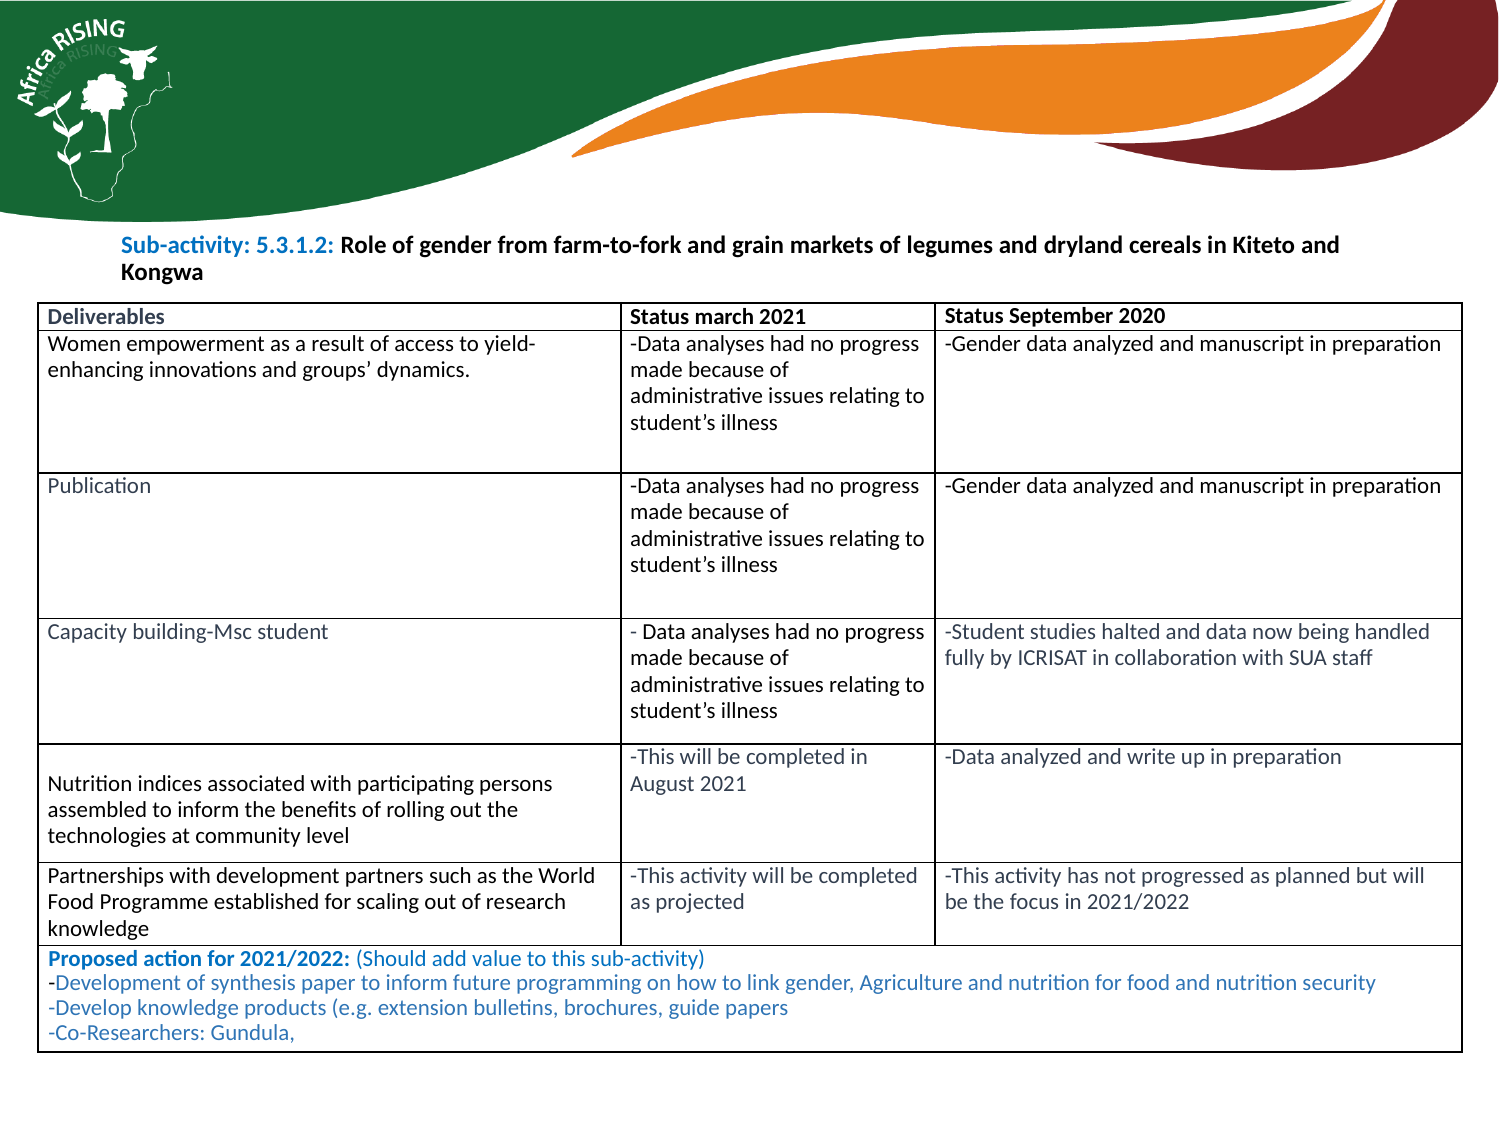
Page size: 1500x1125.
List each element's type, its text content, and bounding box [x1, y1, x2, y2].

table_cell Nutrition indices associated with participating persons assembled to inform the benefits of rolling out the technologies at community level [39, 745, 620, 862]
table_cell -Data analyses had no progress made because of administrative issues relating to student’s illness [622, 474, 934, 618]
table_cell Partnerships with development partners such as the World Food Programme established for scaling out of research knowledge [39, 863, 620, 945]
table_cell Women empowerment as a result of access to yield-enhancing innovations and groups’ dynamics. [39, 331, 620, 472]
table_cell -Gender data analyzed and manuscript in preparation [936, 331, 1461, 472]
picture [0, 0, 1499, 222]
table_header Status September 2020 [936, 304, 1461, 330]
table_cell -Data analyzed and write up in preparation [936, 745, 1461, 862]
table_cell -This will be completed in August 2021 [622, 745, 934, 862]
list Sub-activity: 5.3.1.2: Role of gender from farm-to-fork and grain markets of legumes and dryland cereals in Kiteto and Kongwa [87, 224, 1400, 263]
table_header Status march 2021 [622, 304, 934, 330]
table_header Deliverables [39, 304, 620, 330]
table_cell -Gender data analyzed and manuscript in preparation [936, 474, 1461, 618]
table_cell -This activity has not progressed as planned but will be the focus in 2021/2022 [936, 863, 1461, 945]
table_cell Publication [39, 474, 620, 618]
table_cell -Data analyses had no progress made because of administrative issues relating to student’s illness [622, 331, 934, 472]
table_cell Capacity building-Msc student [39, 619, 620, 743]
table_cell -This activity will be completed as projected [622, 863, 934, 945]
table_cell Proposed action for 2021/2022: (Should add value to this sub-activity) -Development of synthesis paper to inform future programming on how to link gender, Agriculture and nutrition for food and nutrition security -Develop knowledge products (e.g. extension bulletins, brochures, guide papers -Co-Researchers: Gundula, [39, 946, 1461, 1051]
table_cell -Student studies halted and data now being handled fully by ICRISAT in collaboration with SUA staff [936, 619, 1461, 743]
table_cell - Data analyses had no progress made because of administrative issues relating to student’s illness [622, 619, 934, 743]
